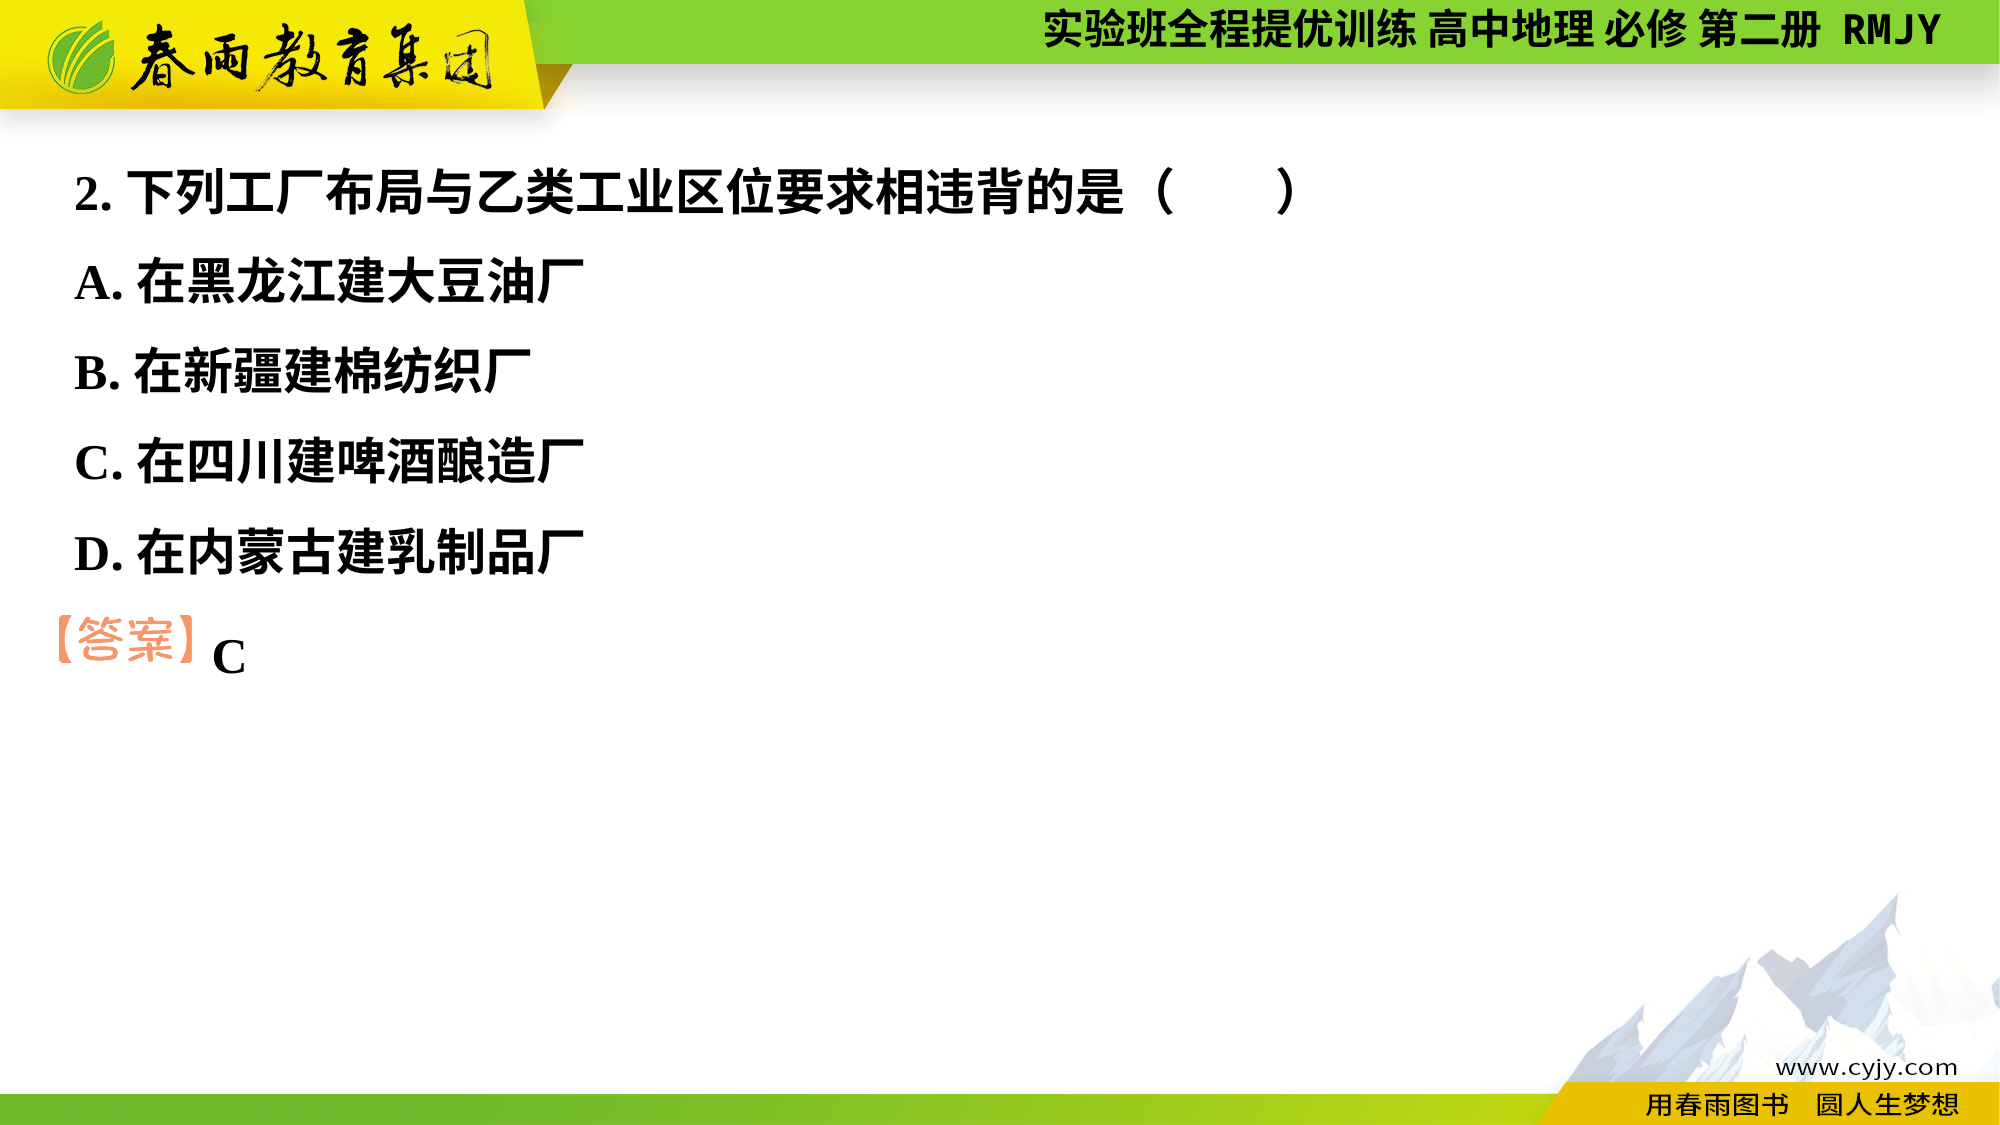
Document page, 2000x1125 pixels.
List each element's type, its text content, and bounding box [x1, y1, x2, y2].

picture [0, 0, 2000, 1125]
list 2.下列工厂布局与乙类工业区位要求相违背的是（ ） A.在黑龙江建大豆油厂 B.在新疆建棉纺织厂 C.在四川建啤酒酿造厂 D.在内蒙古建乳制品厂 [59, 122, 1944, 586]
text_box C [59, 586, 1944, 692]
